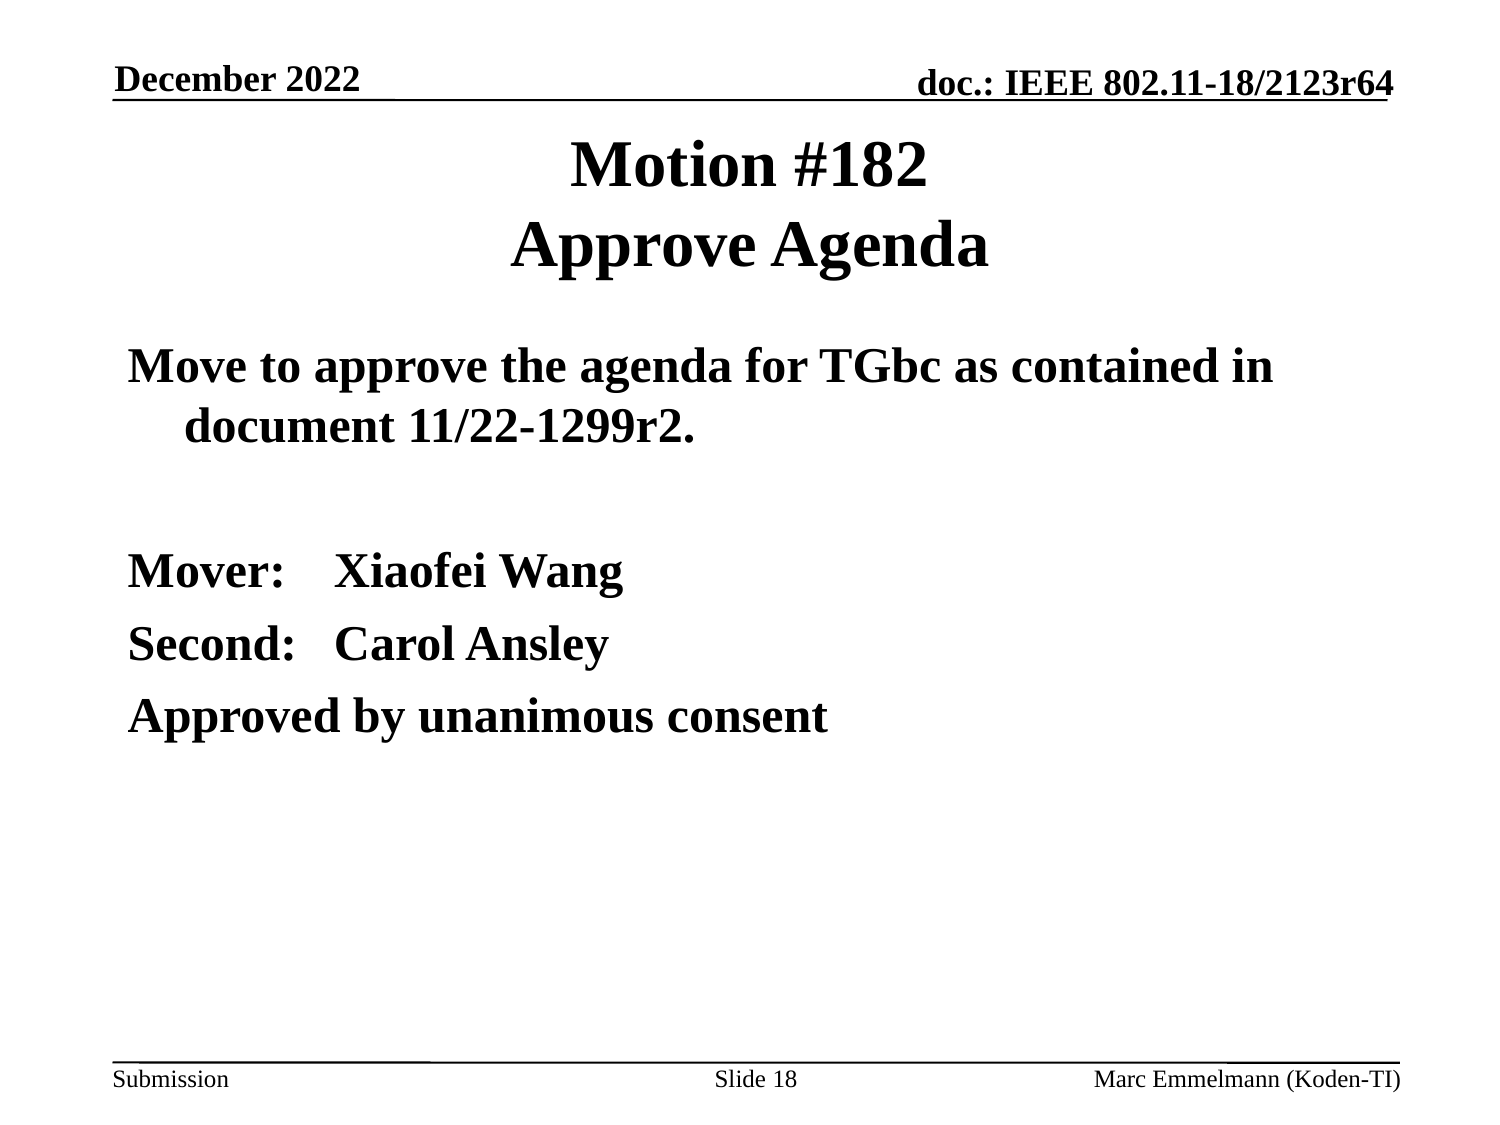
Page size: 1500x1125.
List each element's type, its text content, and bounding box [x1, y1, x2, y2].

footer Marc Emmelmann (Koden-TI) [878, 1061, 1402, 1093]
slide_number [114, 54, 423, 100]
slide_number Slide 18 [712, 1061, 800, 1123]
title Motion #182 Approve Agenda [112, 112, 1388, 288]
list Move to approve the agenda for TGbc as contained in document 11/22-1299r2. Mover: Xiaofei Wang Second: Carol Ansley Approved by unanimous consent [112, 324, 1388, 1000]
